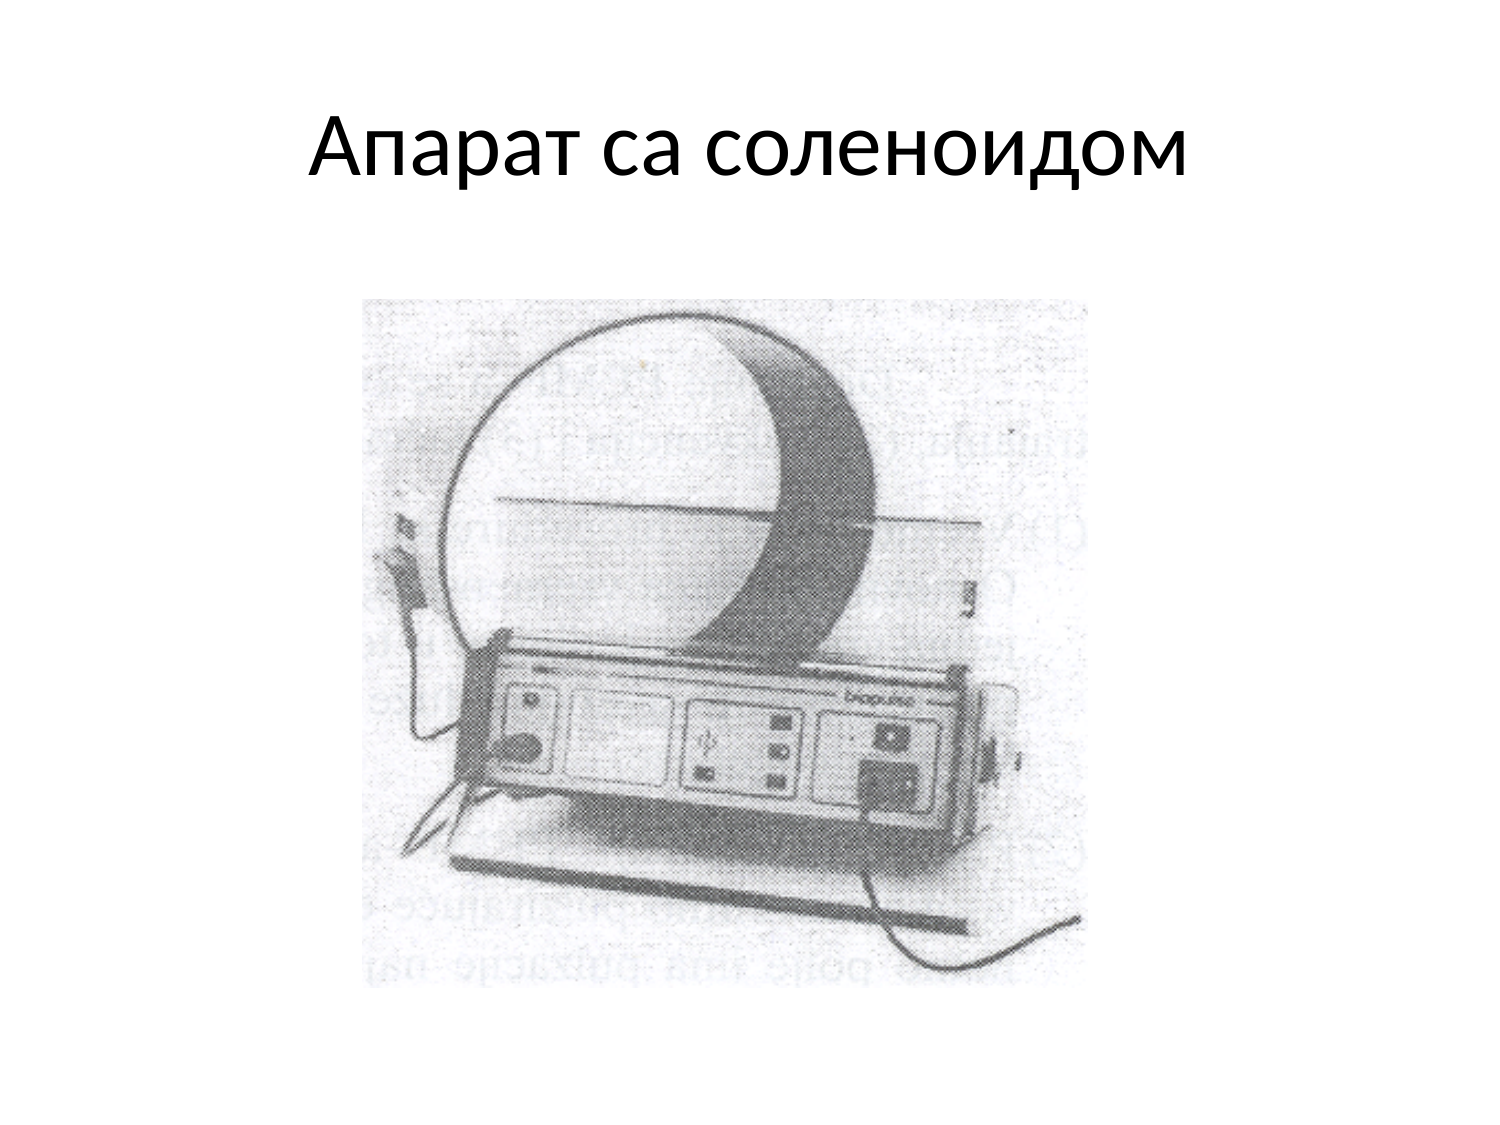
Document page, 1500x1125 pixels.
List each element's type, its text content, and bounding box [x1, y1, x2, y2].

title Апарат са соленоидом [75, 45, 1425, 233]
picture [362, 299, 1088, 988]
